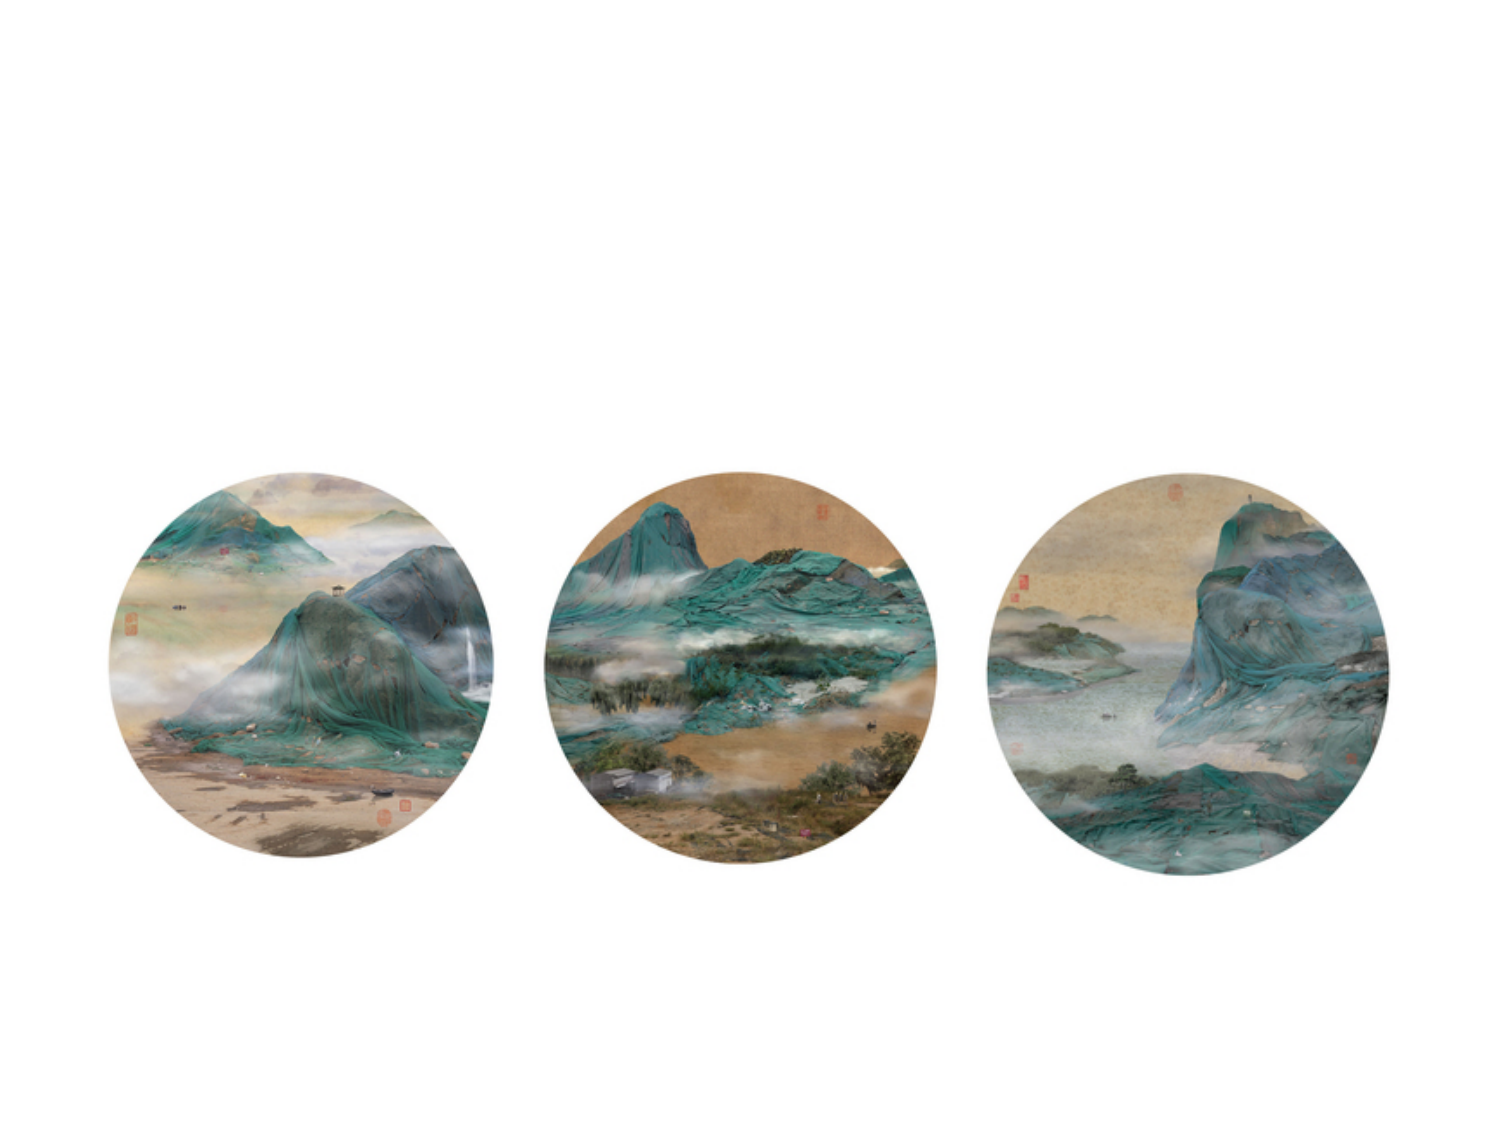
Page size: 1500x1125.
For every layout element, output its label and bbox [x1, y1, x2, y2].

picture [74, 438, 1426, 912]
